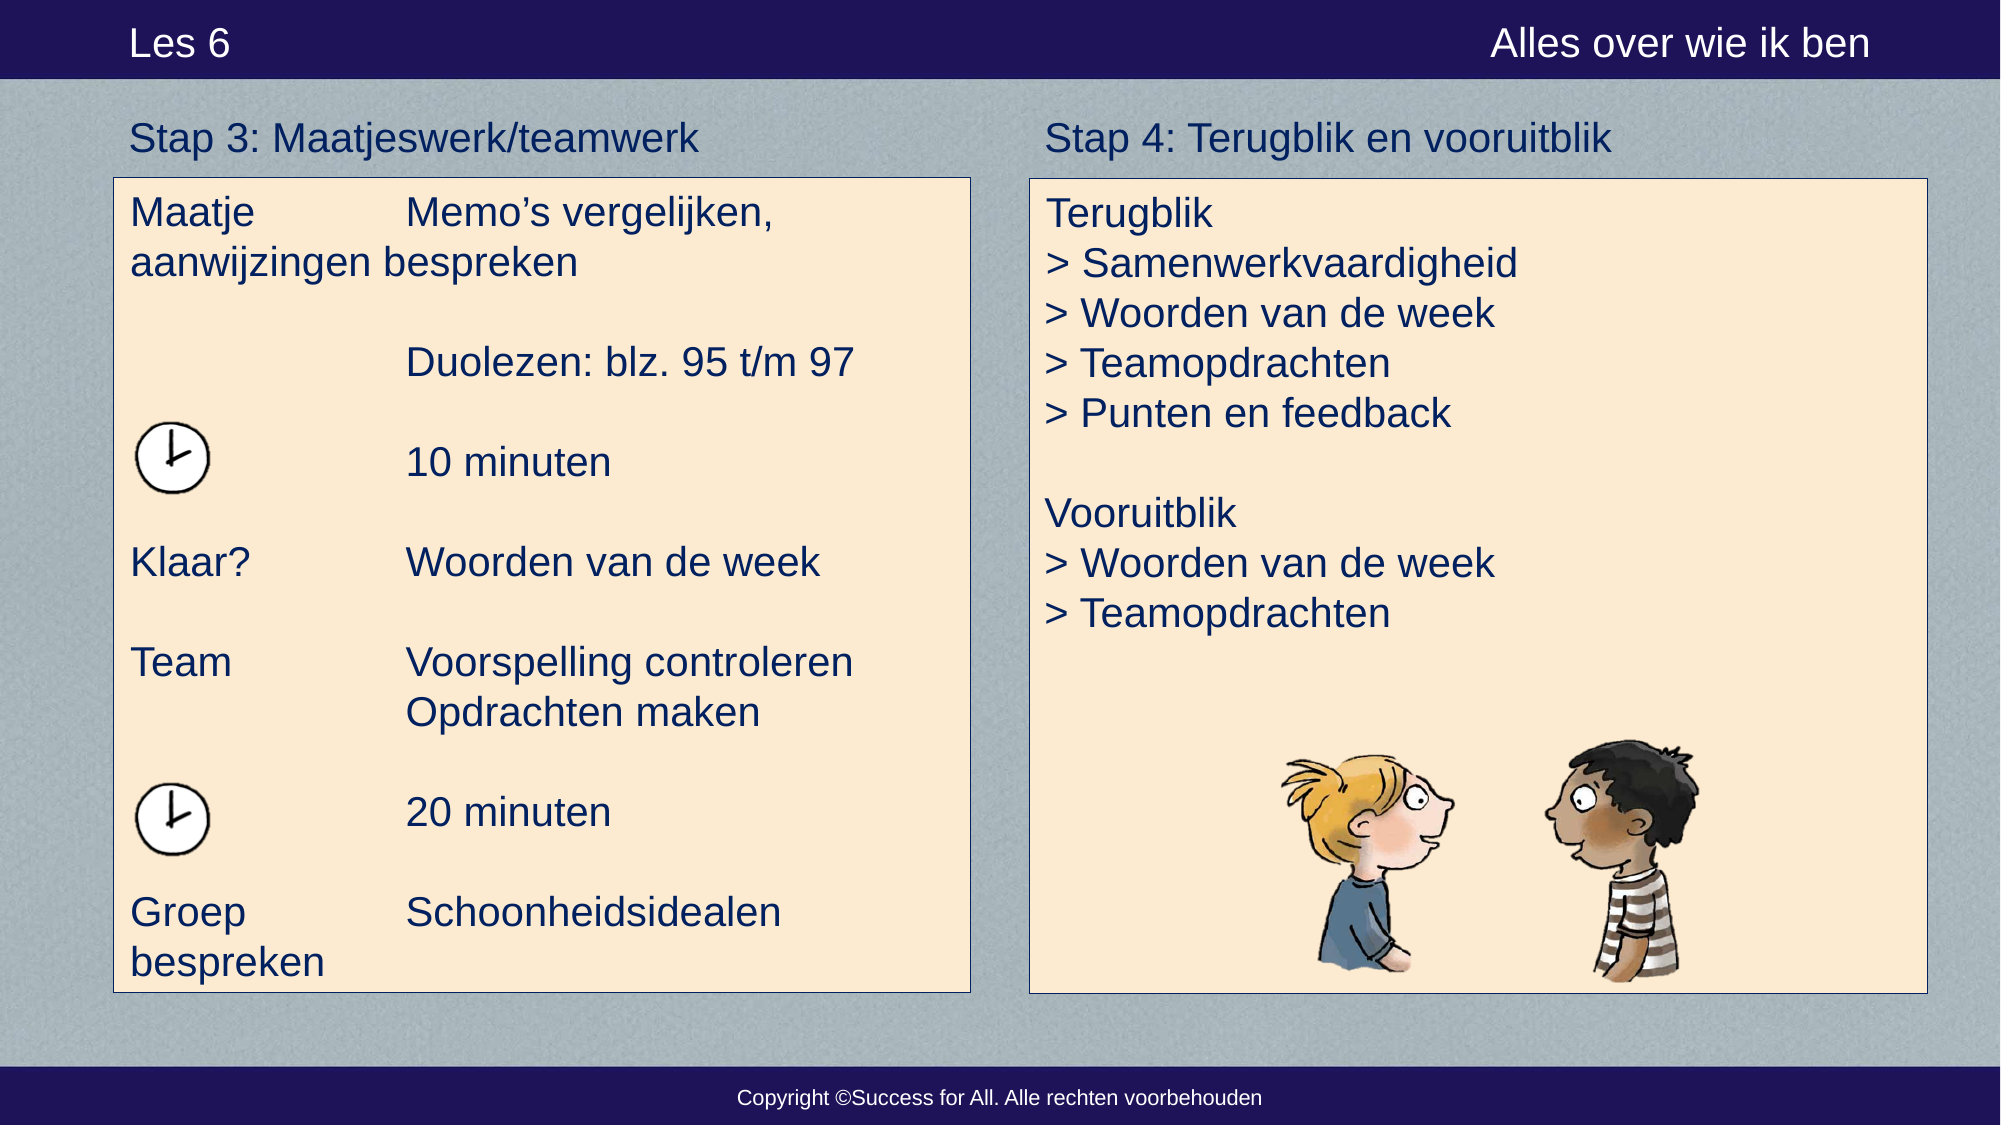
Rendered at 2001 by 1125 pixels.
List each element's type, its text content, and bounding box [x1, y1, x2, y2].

text_box Stap 3: Maatjeswerk/teamwerk [114, 103, 907, 169]
picture [0, 0, 2001, 1125]
text_box Les 6 [114, 8, 354, 73]
text_box Maatje Memo’s vergelijken, aanwijzingen bespreken Duolezen: blz. 95 t/m 97 10 minuten Klaar? Woorden van de week Team Voorspelling controleren Opdrachten maken 20 minuten Groep Schoonheidsidealen bespreken [113, 177, 971, 993]
text_box Copyright ©Success for All. Alle rechten voorbehouden [0, 1076, 2000, 1125]
text_box Terugblik > Samenwerkvaardigheid > Woorden van de week > Teamopdrachten > Punten en feedback Vooruitblik > Woorden van de week > Teamopdrachten [1029, 178, 1928, 994]
text_box Alles over wie ik ben [999, 8, 1886, 73]
text_box Stap 4: Terugblik en vooruitblik [1029, 103, 1822, 169]
